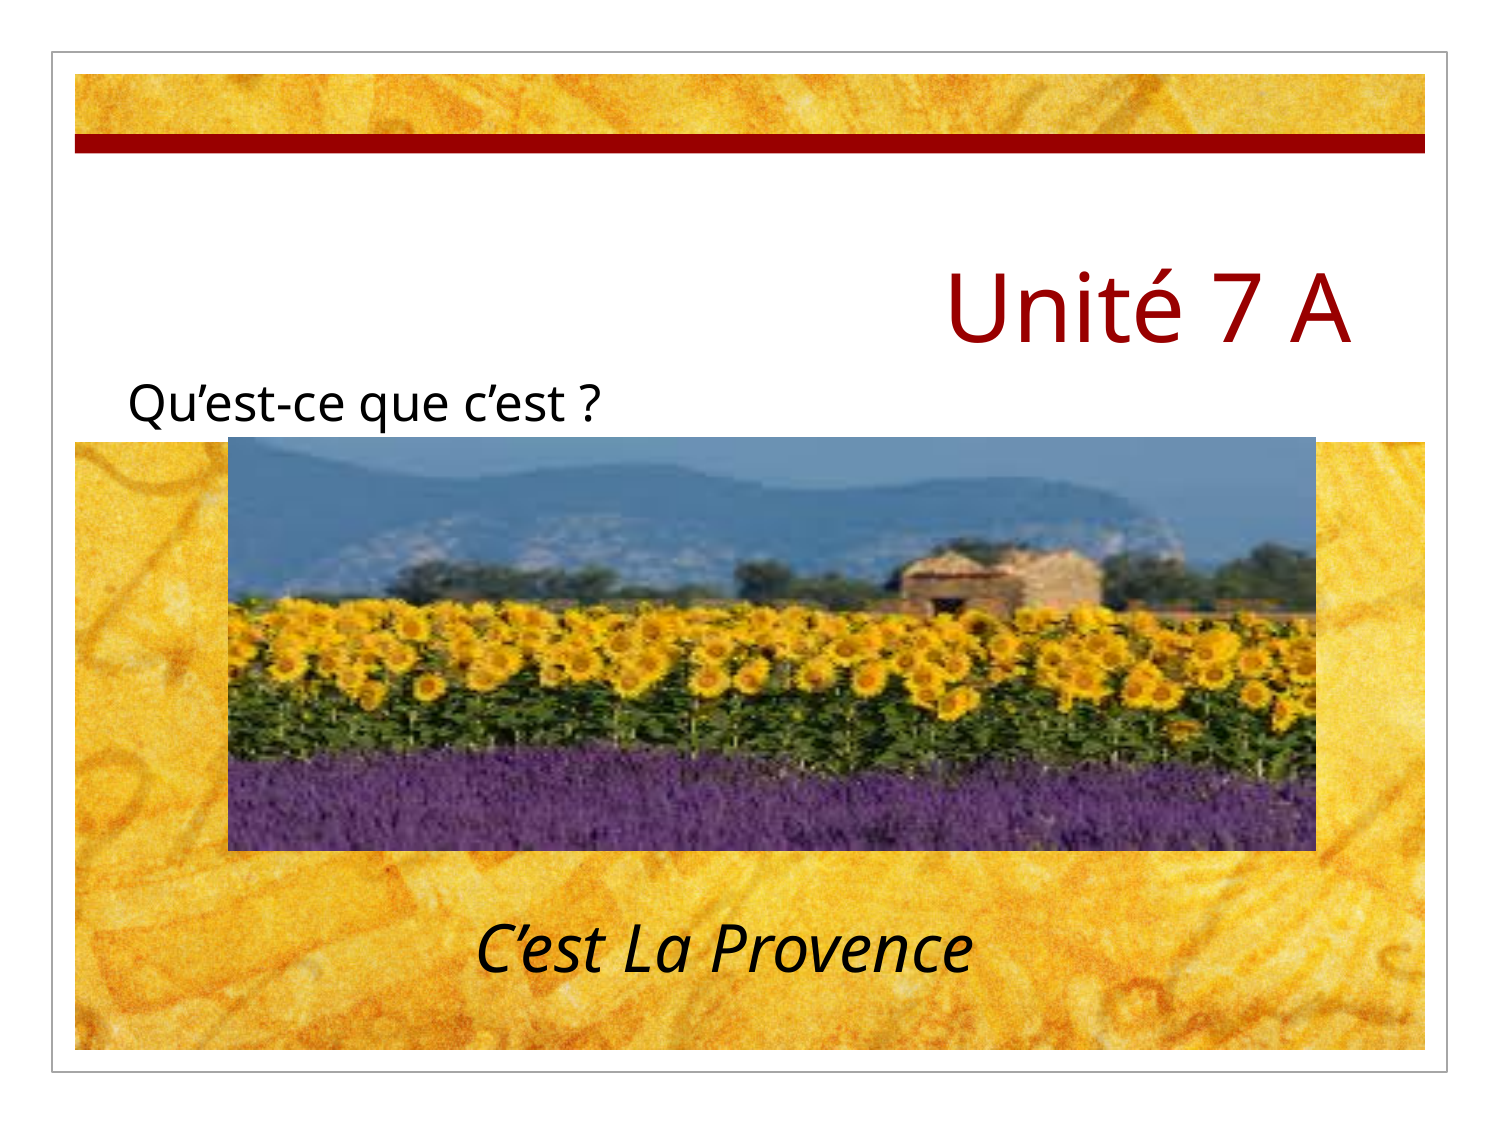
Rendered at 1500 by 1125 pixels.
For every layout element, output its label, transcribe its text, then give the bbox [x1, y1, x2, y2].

text_box C’est La Provence [459, 898, 1008, 994]
picture [75, 74, 1425, 134]
subtitle Qu’est-ce que c’est ? [112, 362, 1392, 439]
title Unité 7 A [112, 158, 1392, 362]
picture [75, 436, 1425, 1050]
